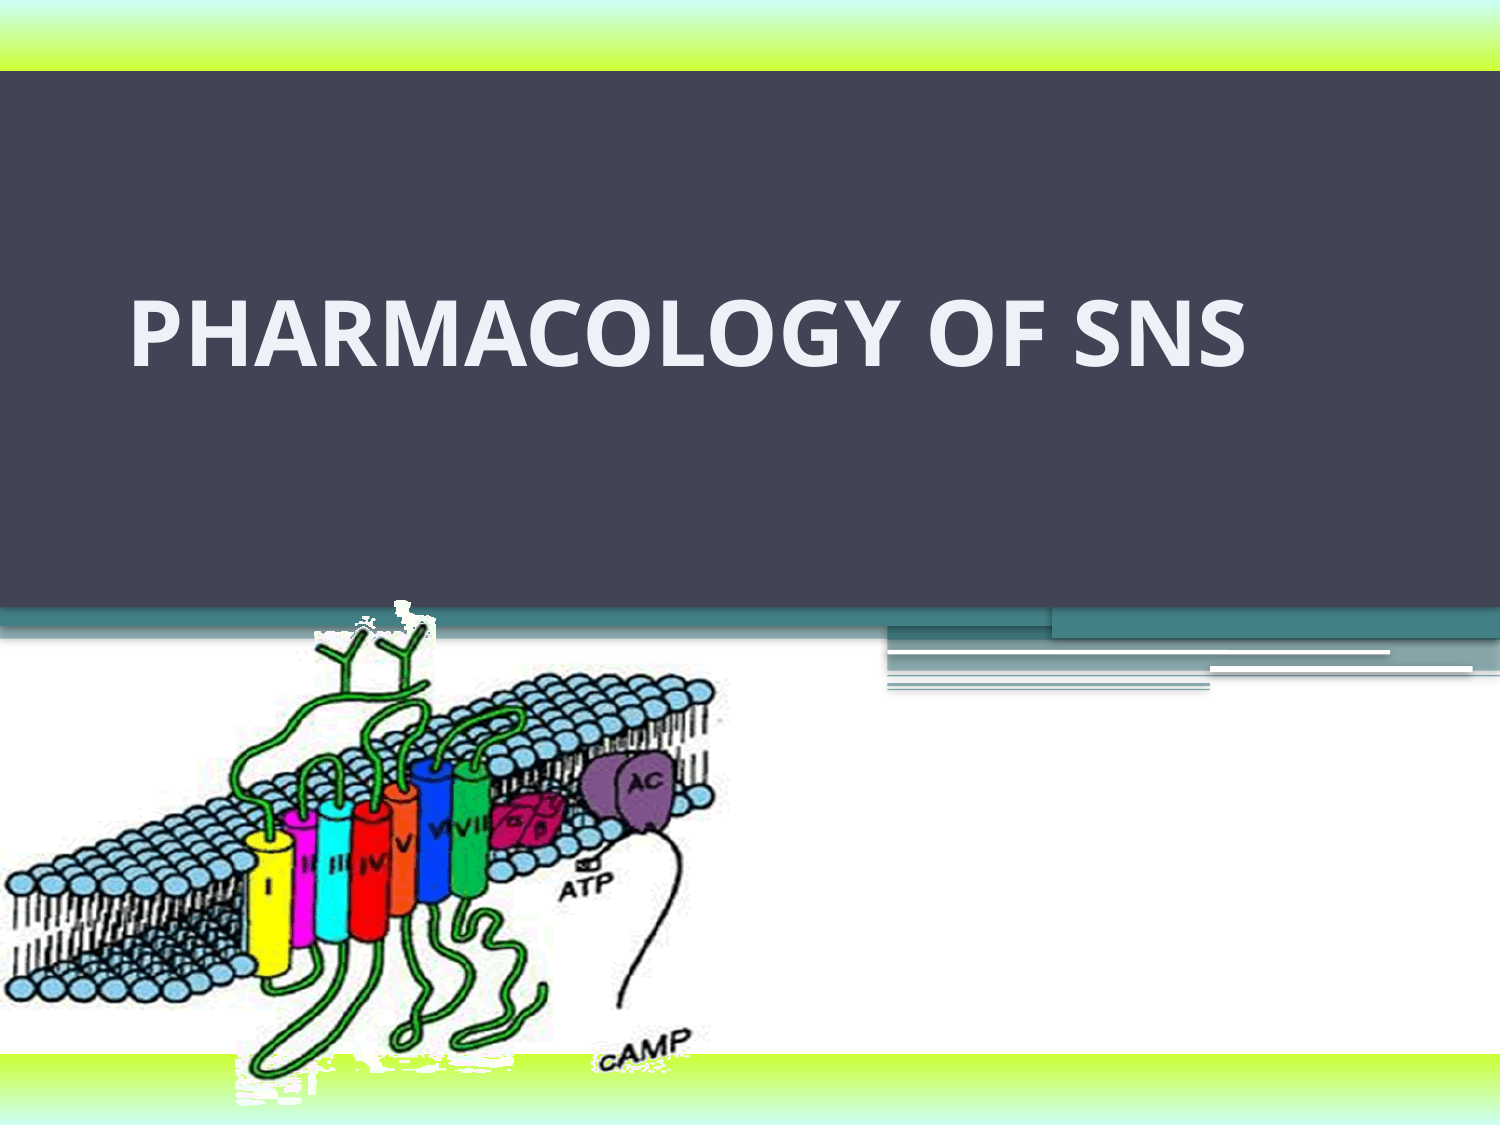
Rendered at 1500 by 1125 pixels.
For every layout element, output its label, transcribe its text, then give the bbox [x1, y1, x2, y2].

text_box [0, 0, 1500, 72]
text_box [745, 1053, 1500, 1125]
picture [0, 568, 739, 1125]
text_box PHARMACOLOGY OF SNS [111, 267, 1412, 393]
